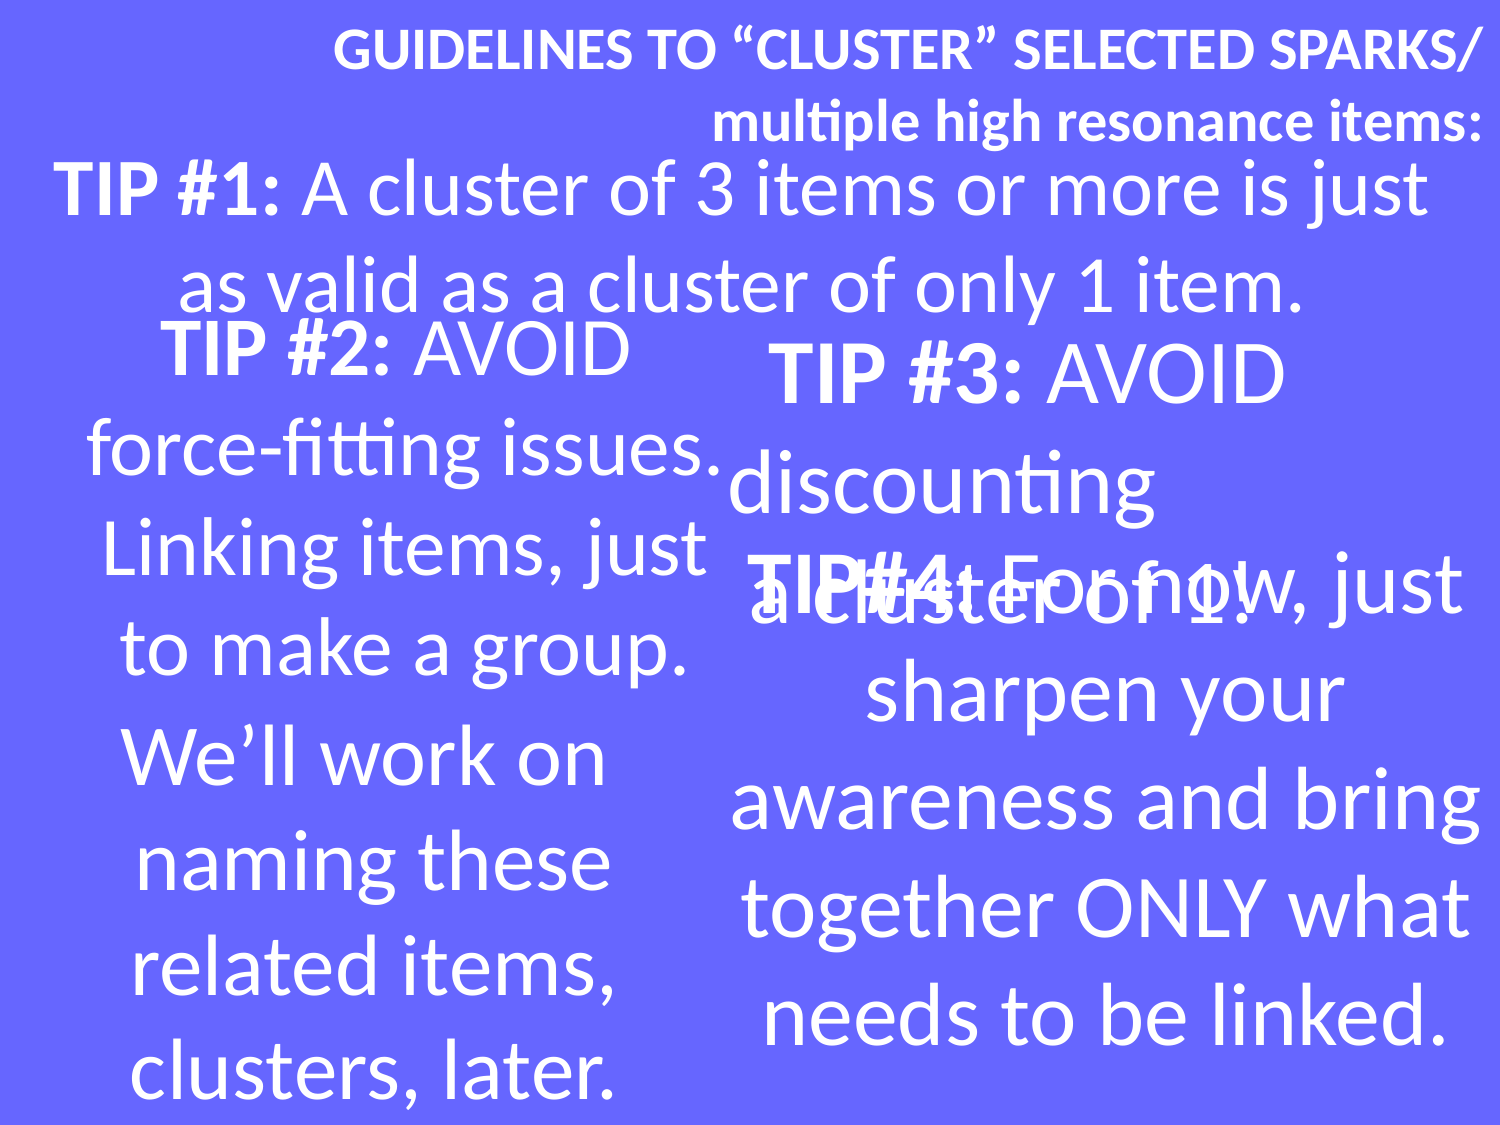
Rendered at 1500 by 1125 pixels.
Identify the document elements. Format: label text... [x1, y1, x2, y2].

text_box TIP#4: For now, just sharpen your awareness and bring together ONLY what needs to be linked. [712, 679, 1500, 1125]
text_box We’ll work on naming these related items, clusters, later. [0, 690, 712, 1125]
text_box GUIDELINES TO “CLUSTER” SELECTED SPARKS/ multiple high resonance items: [0, 0, 1500, 163]
text_box TIP #2: AVOID force-fitting issues. Linking items, just to make a group. [0, 338, 712, 690]
text_box TIP #3: AVOID discounting a cluster of 1! [712, 274, 1500, 679]
text_box TIP #1: A cluster of 3 items or more is just as valid as a cluster of only 1 item. [0, 163, 1486, 338]
